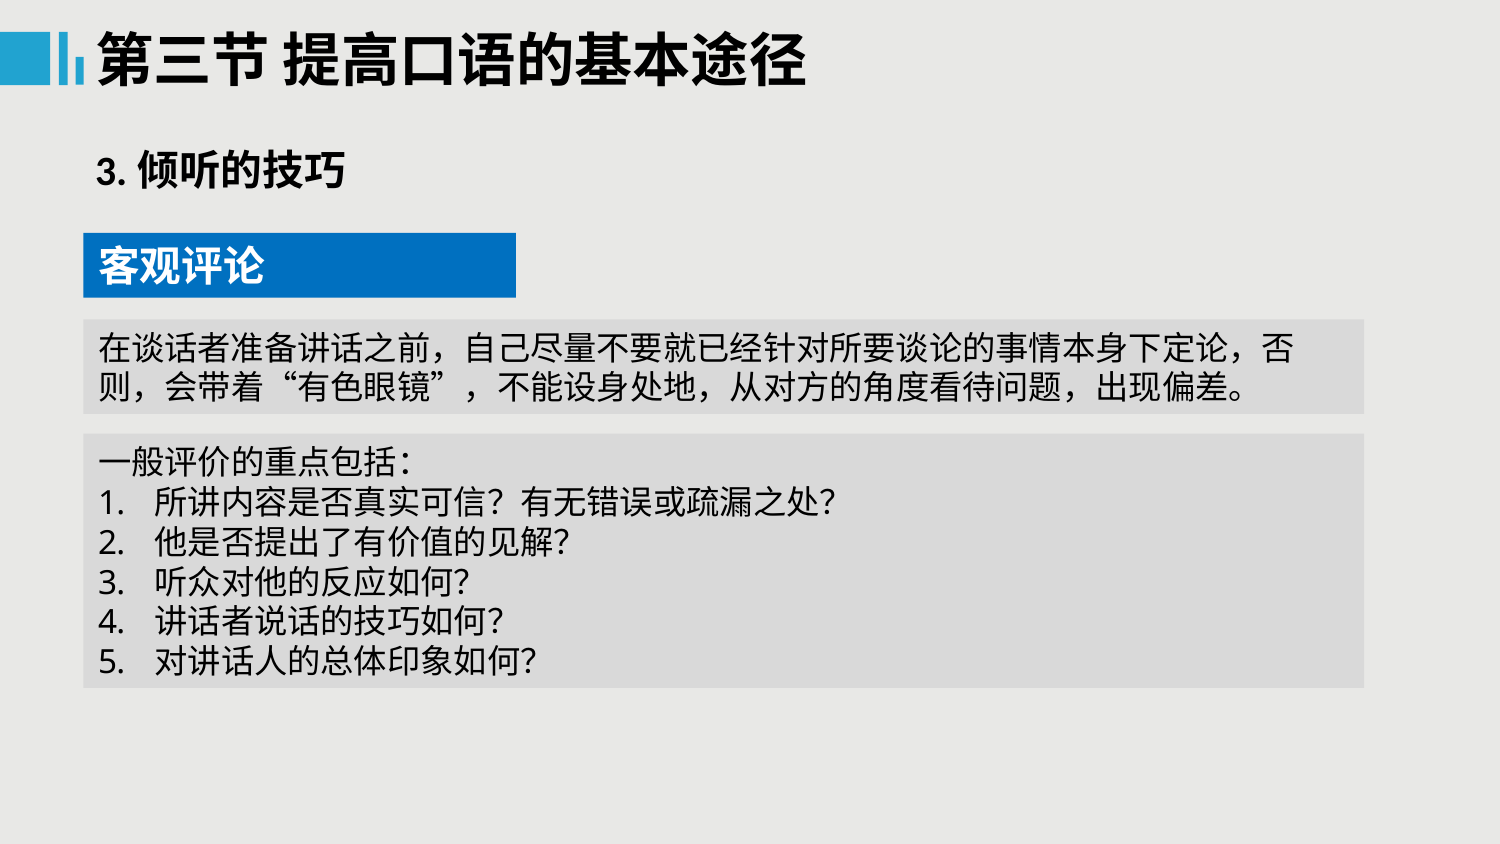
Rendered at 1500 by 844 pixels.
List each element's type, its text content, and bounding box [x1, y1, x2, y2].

text_box 一般评价的重点包括： 所讲内容是否真实可信？有无错误或疏漏之处？ 他是否提出了有价值的见解？ 听众对他的反应如何？ 讲话者说话的技巧如何？ 对讲话人的总体印象如何？ [83, 433, 1365, 688]
text_box 第三节 提高口语的基本途径 [83, 17, 1412, 99]
text_box 3.倾听的技巧 [83, 138, 1304, 200]
text_box [57, 30, 70, 87]
text_box 在谈话者准备讲话之前，自己尽量不要就已经针对所要谈论的事情本身下定论，否则，会带着“有色眼镜”，不能设身处地，从对方的角度看待问题，出现偏差。 [83, 319, 1365, 414]
text_box [74, 55, 83, 87]
text_box [0, 30, 52, 87]
text_box 客观评论 [83, 232, 516, 298]
